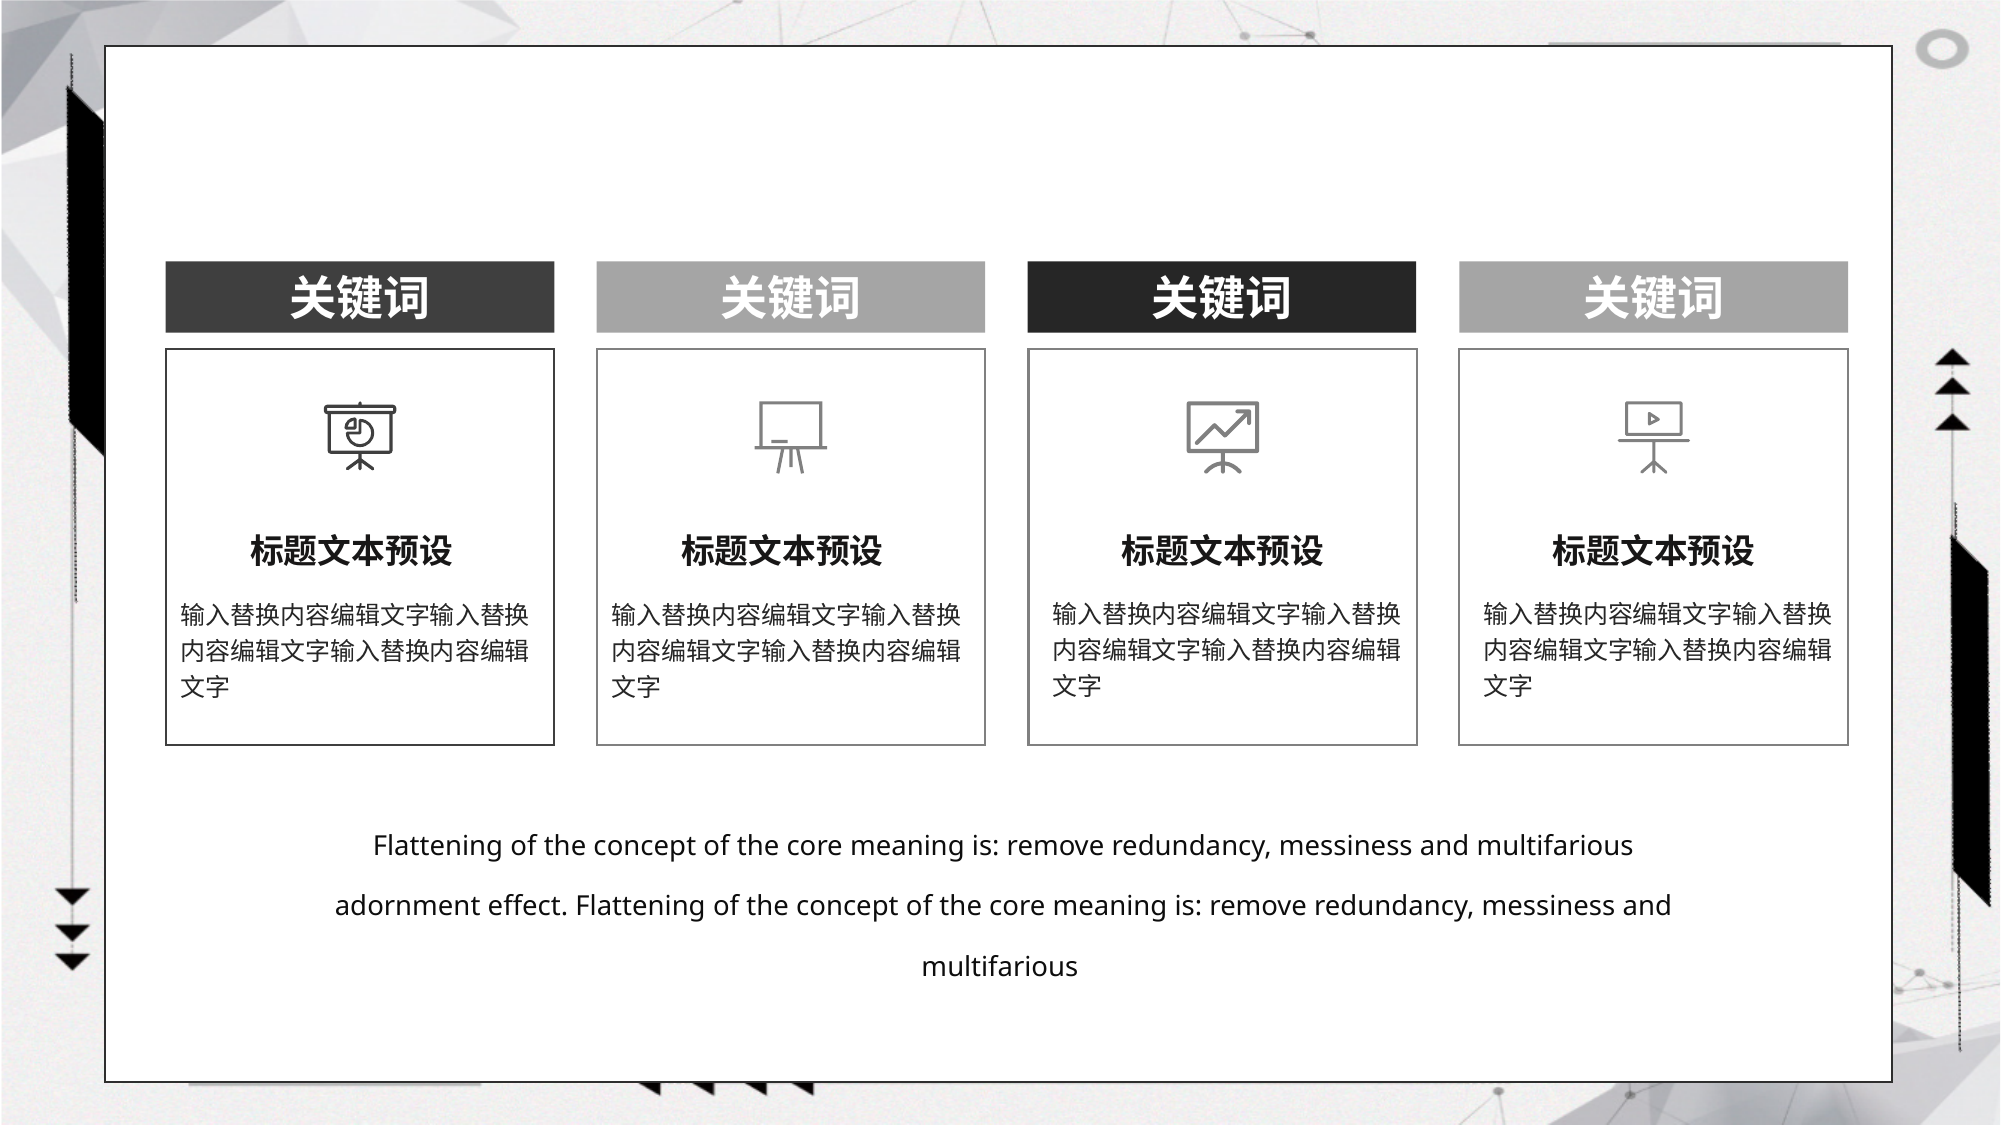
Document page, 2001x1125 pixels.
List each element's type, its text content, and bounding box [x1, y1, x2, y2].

picture [0, 0, 2001, 1125]
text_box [165, 261, 1867, 745]
text_box Flattening of the concept of the core meaning is: remove redundancy, messiness and multifarious adornment effect. Flattening of the concept of the core meaning is: remove redundancy, messiness and multifarious [311, 793, 1696, 1049]
